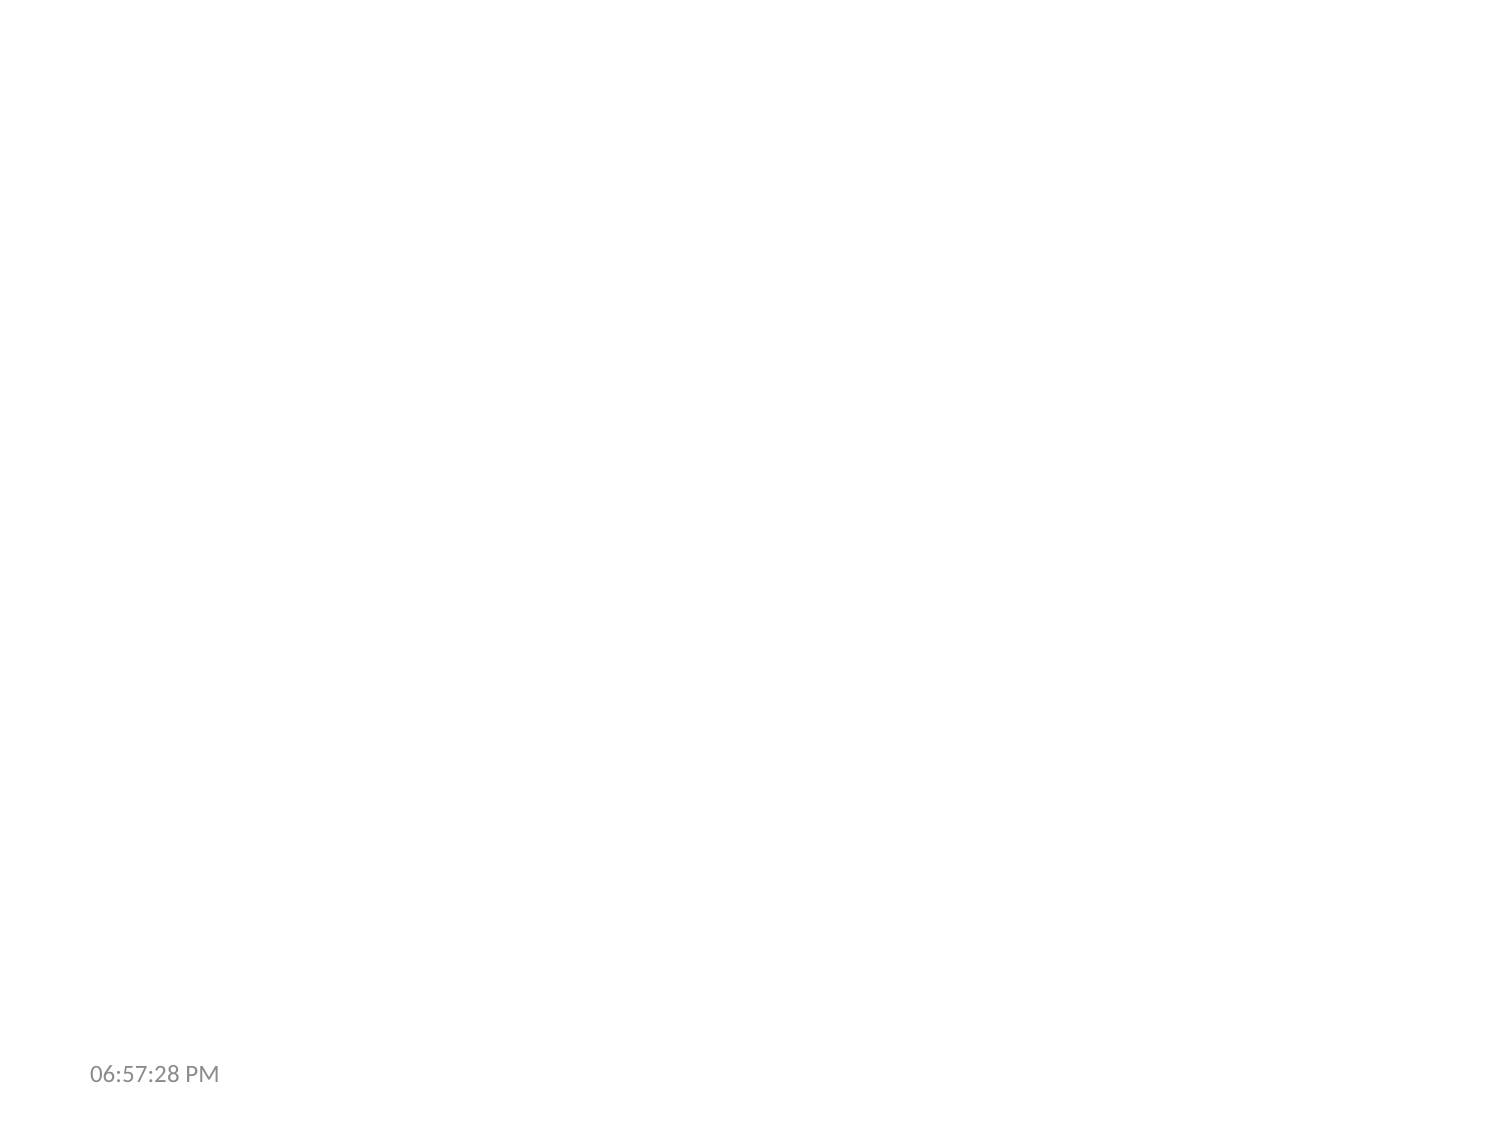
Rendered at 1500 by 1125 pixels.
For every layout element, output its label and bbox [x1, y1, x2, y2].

slide_number [75, 1042, 425, 1103]
